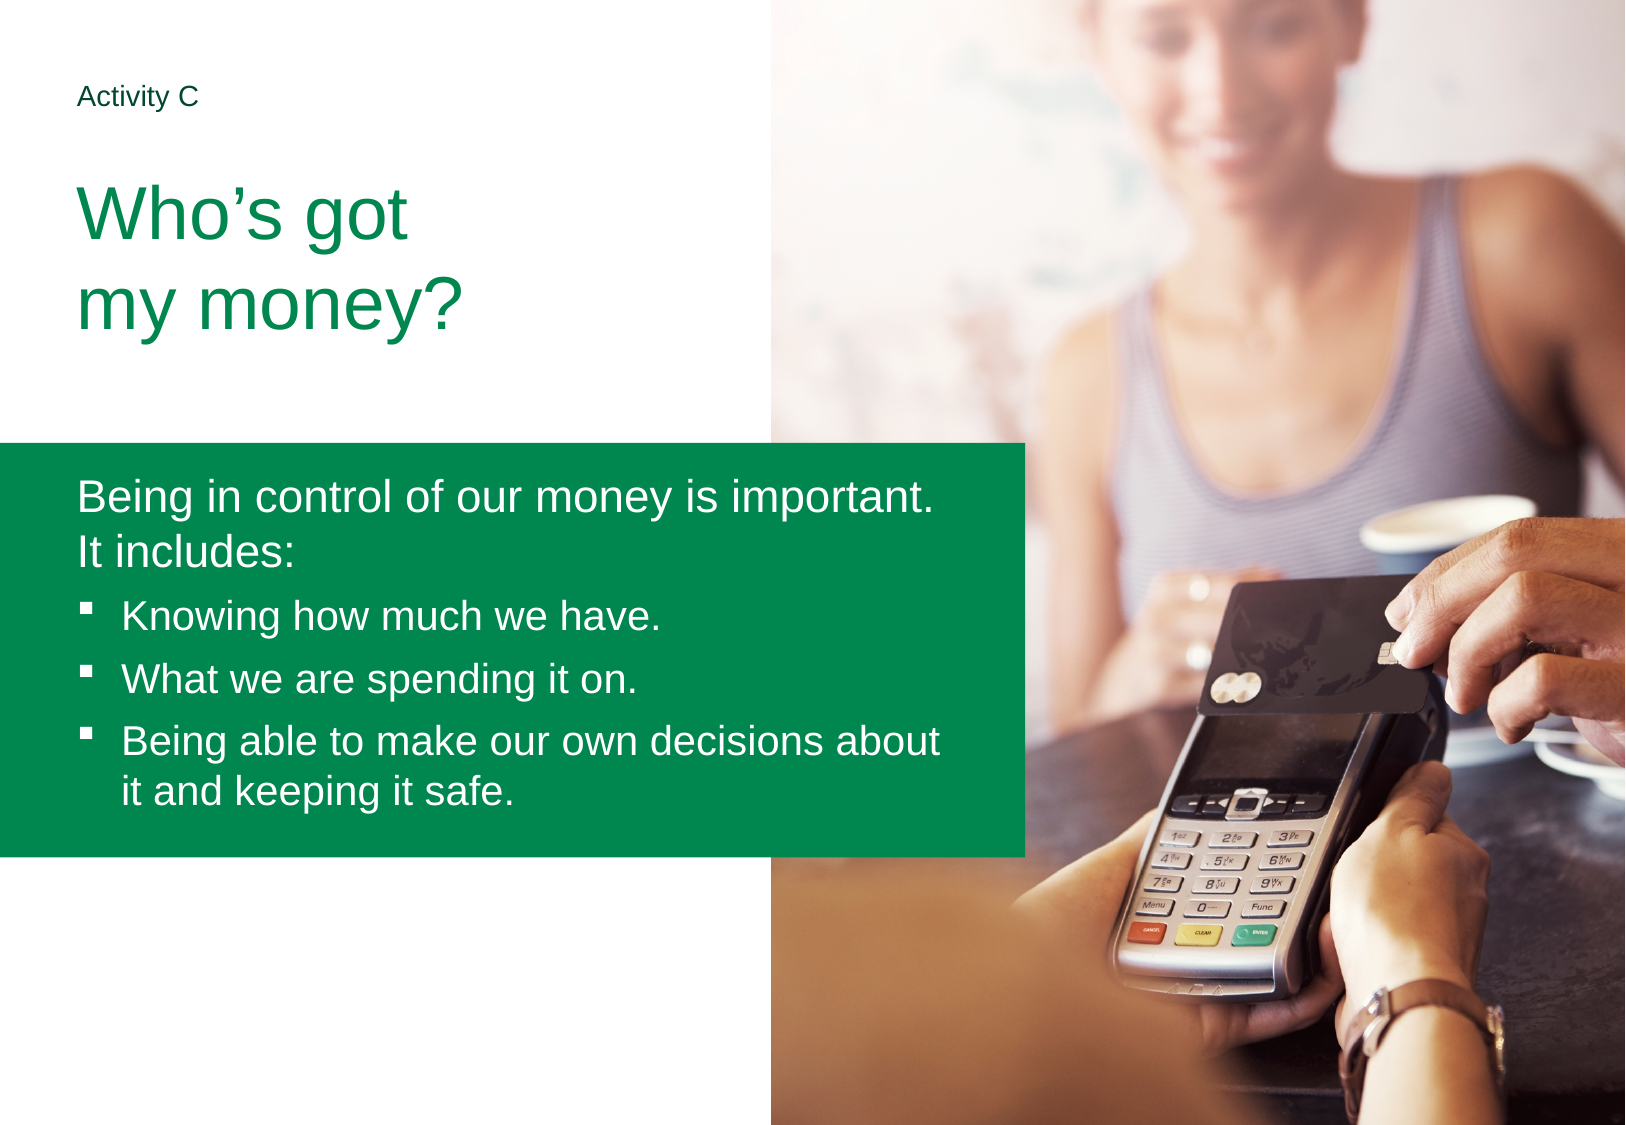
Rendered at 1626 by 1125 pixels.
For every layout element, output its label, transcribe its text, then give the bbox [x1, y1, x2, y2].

text_box Being in control of our money is important. It includes: Knowing how much we have. What we are spending it on. Being able to make our own decisions about it and keeping it safe. [0, 442, 766, 858]
title Activity C Who’s got my money? [76, 76, 766, 400]
picture [771, 0, 1625, 1125]
